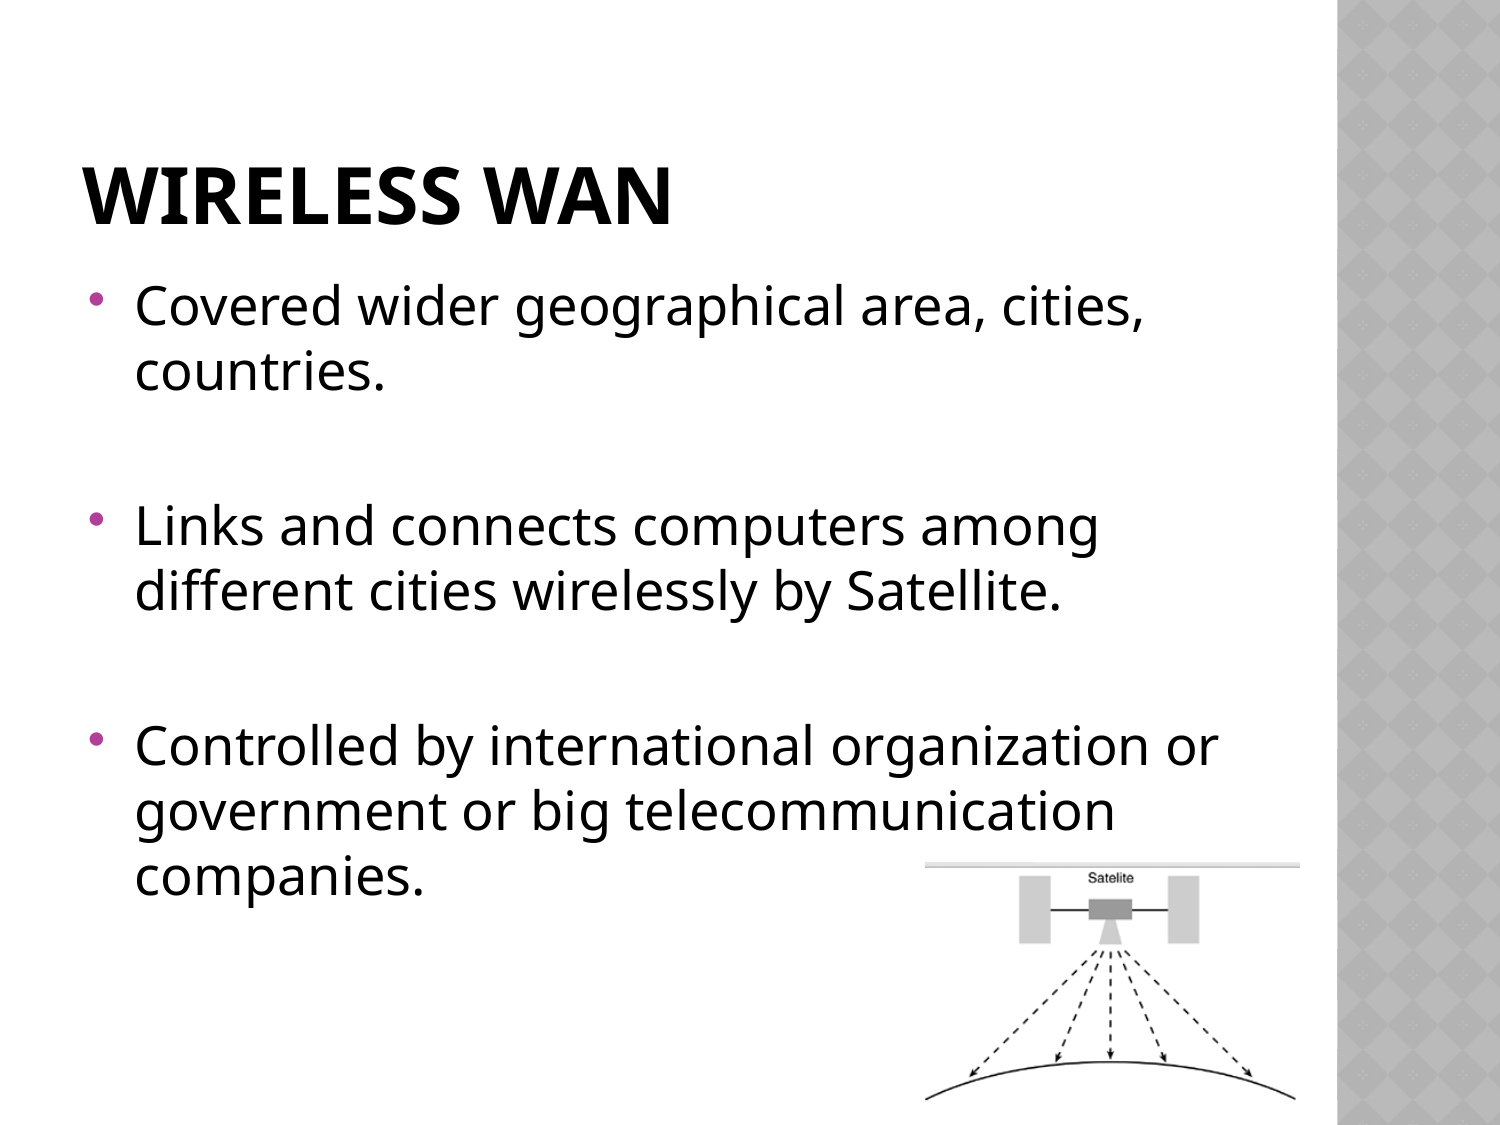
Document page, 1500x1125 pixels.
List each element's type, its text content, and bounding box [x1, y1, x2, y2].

title Wireless WAN [75, 52, 1263, 240]
list Covered wider geographical area, cities, countries. Links and connects computers among different cities wirelessly by Satellite. Controlled by international organization or government or big telecommunication companies. [75, 264, 1263, 1059]
picture [924, 862, 1301, 1120]
